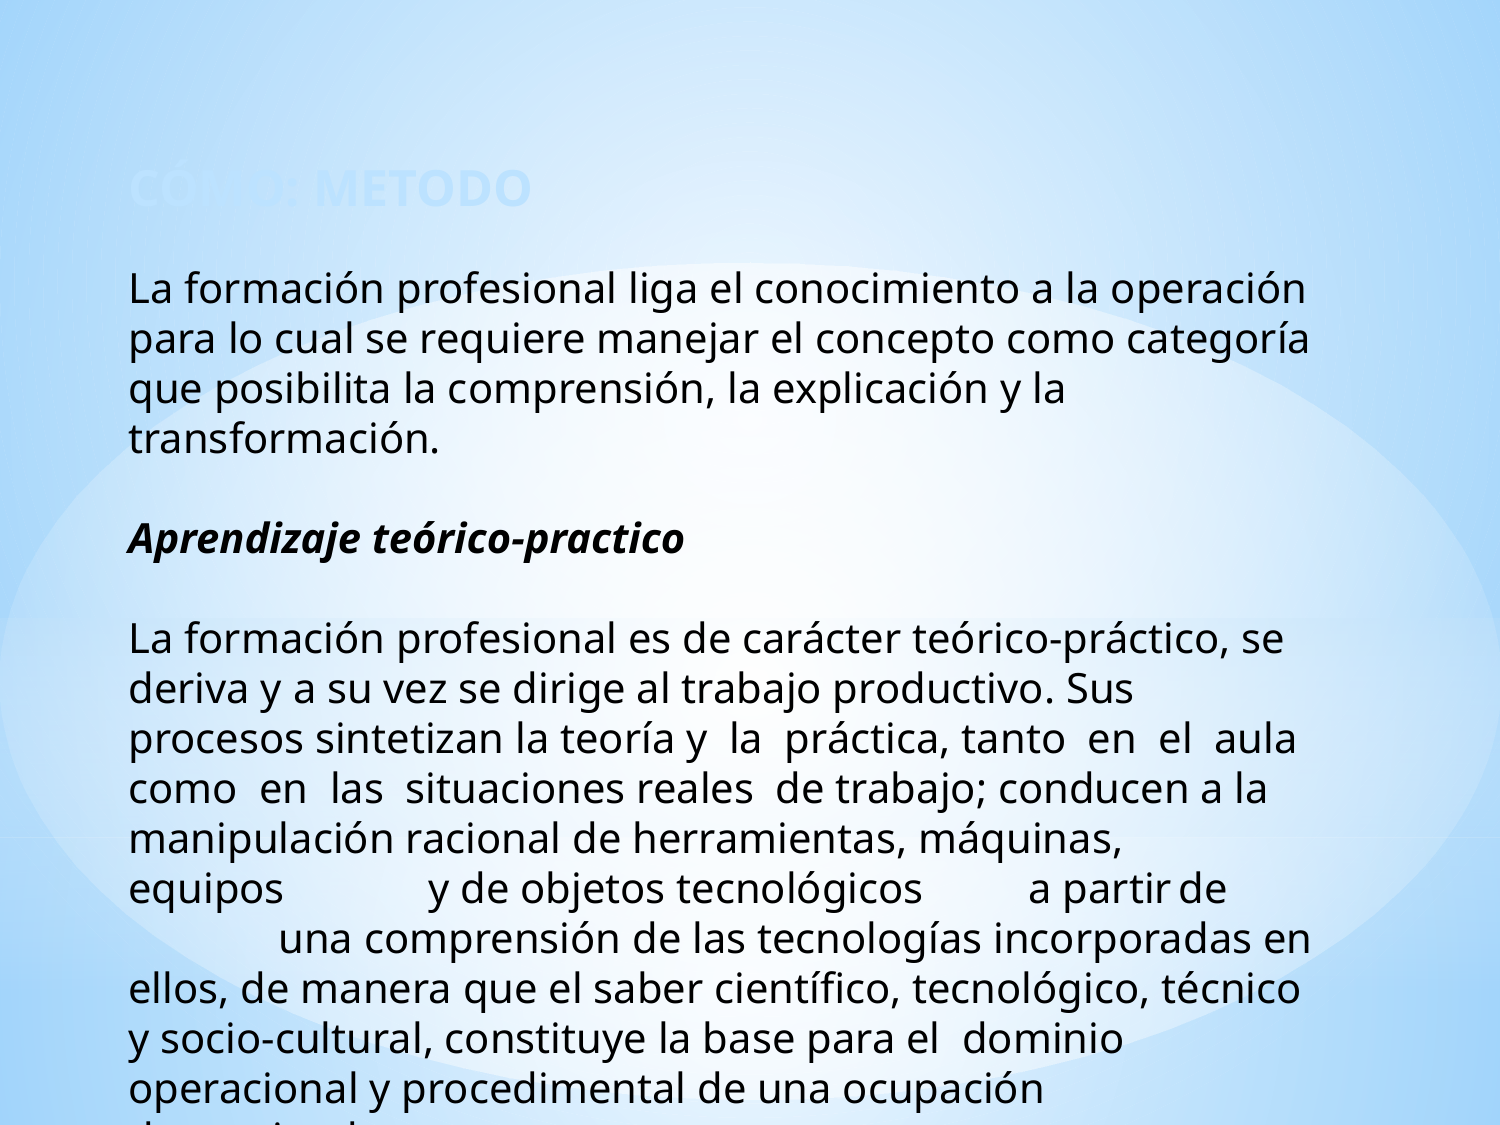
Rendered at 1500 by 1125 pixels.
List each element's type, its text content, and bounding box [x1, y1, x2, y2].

text_box CÓMO: METODO La formación profesional liga el conocimiento a la operación para lo cual se requiere manejar el concepto como categoría que posibilita la comprensión, la explicación y la transformación. Aprendizaje teórico-practico La formación profesional es de carácter teórico-práctico, se deriva y a su vez se dirige al trabajo productivo. Sus procesos sintetizan la teoría y la práctica, tanto en el aula como en las situaciones reales de trabajo; conducen a la manipulación racional de herramientas, máquinas, equipos y de objetos tecnológicos a partir de una comprensión de las tecnologías incorporadas en ellos, de manera que el saber científico, tecnológico, técnico y socio-cultural, constituye la base para el dominio operacional y procedimental de una ocupación determinada. [113, 148, 1329, 1125]
